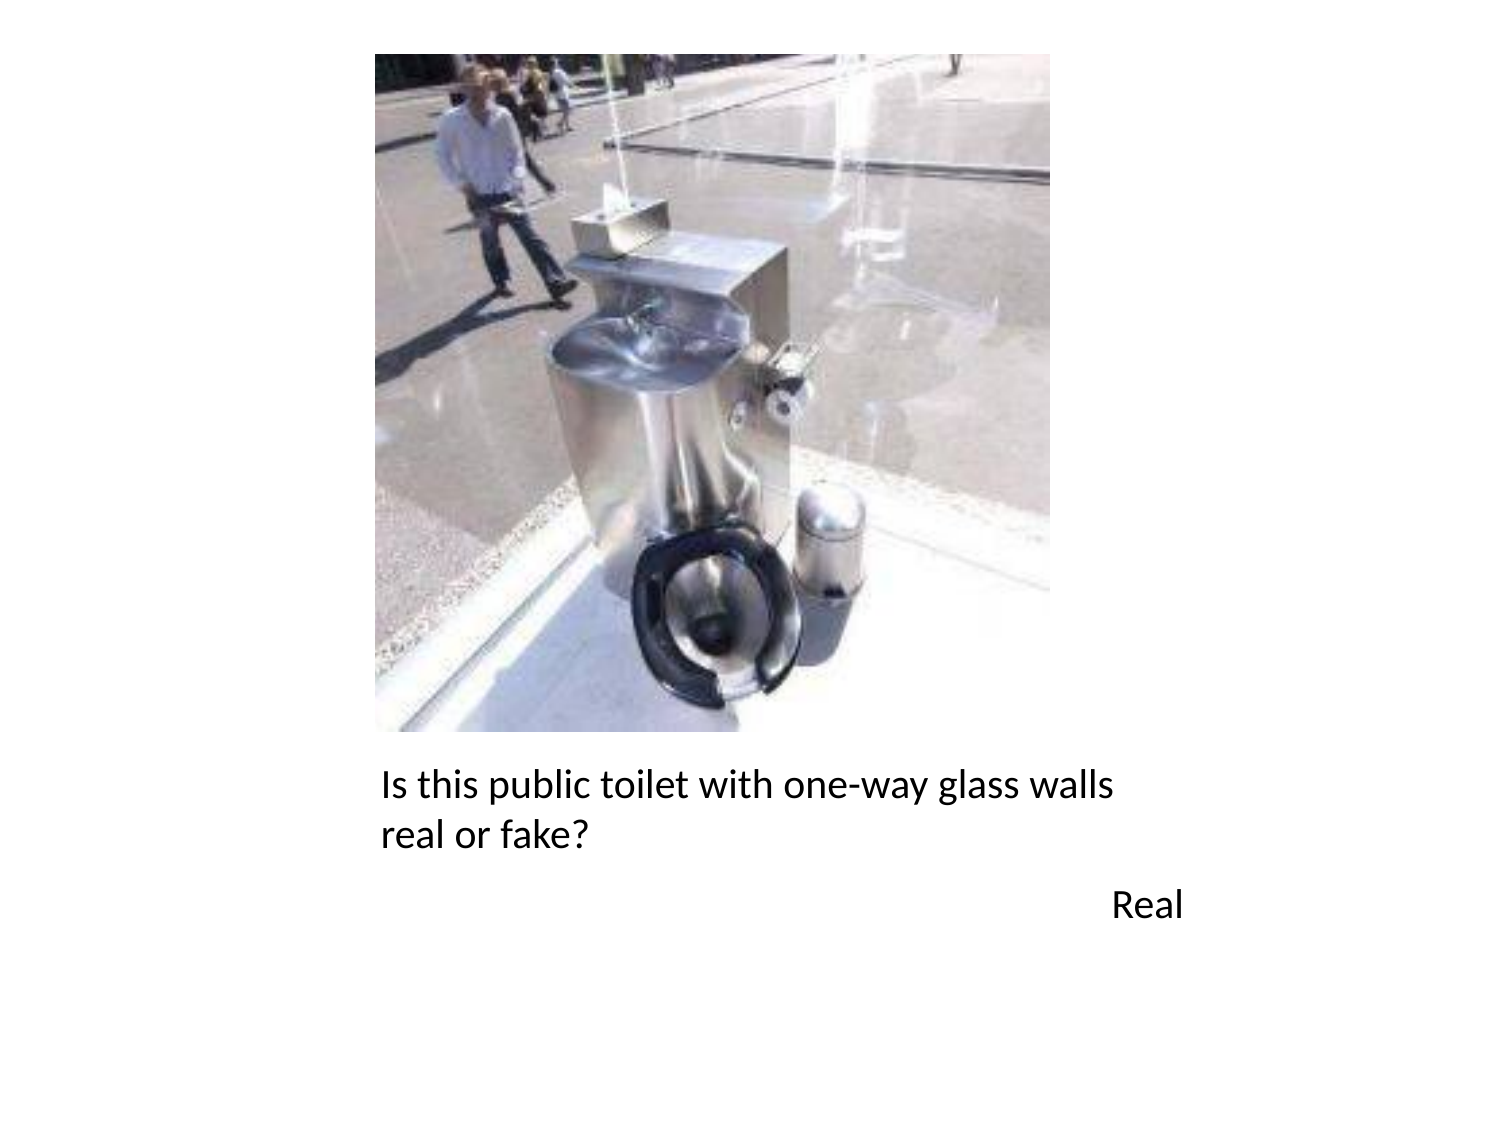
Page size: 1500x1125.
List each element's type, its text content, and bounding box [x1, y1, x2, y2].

text_box Real [1096, 869, 1199, 934]
picture [374, 53, 1051, 732]
text_box Is this public toilet with one-way glass walls real or fake? [366, 749, 1139, 865]
